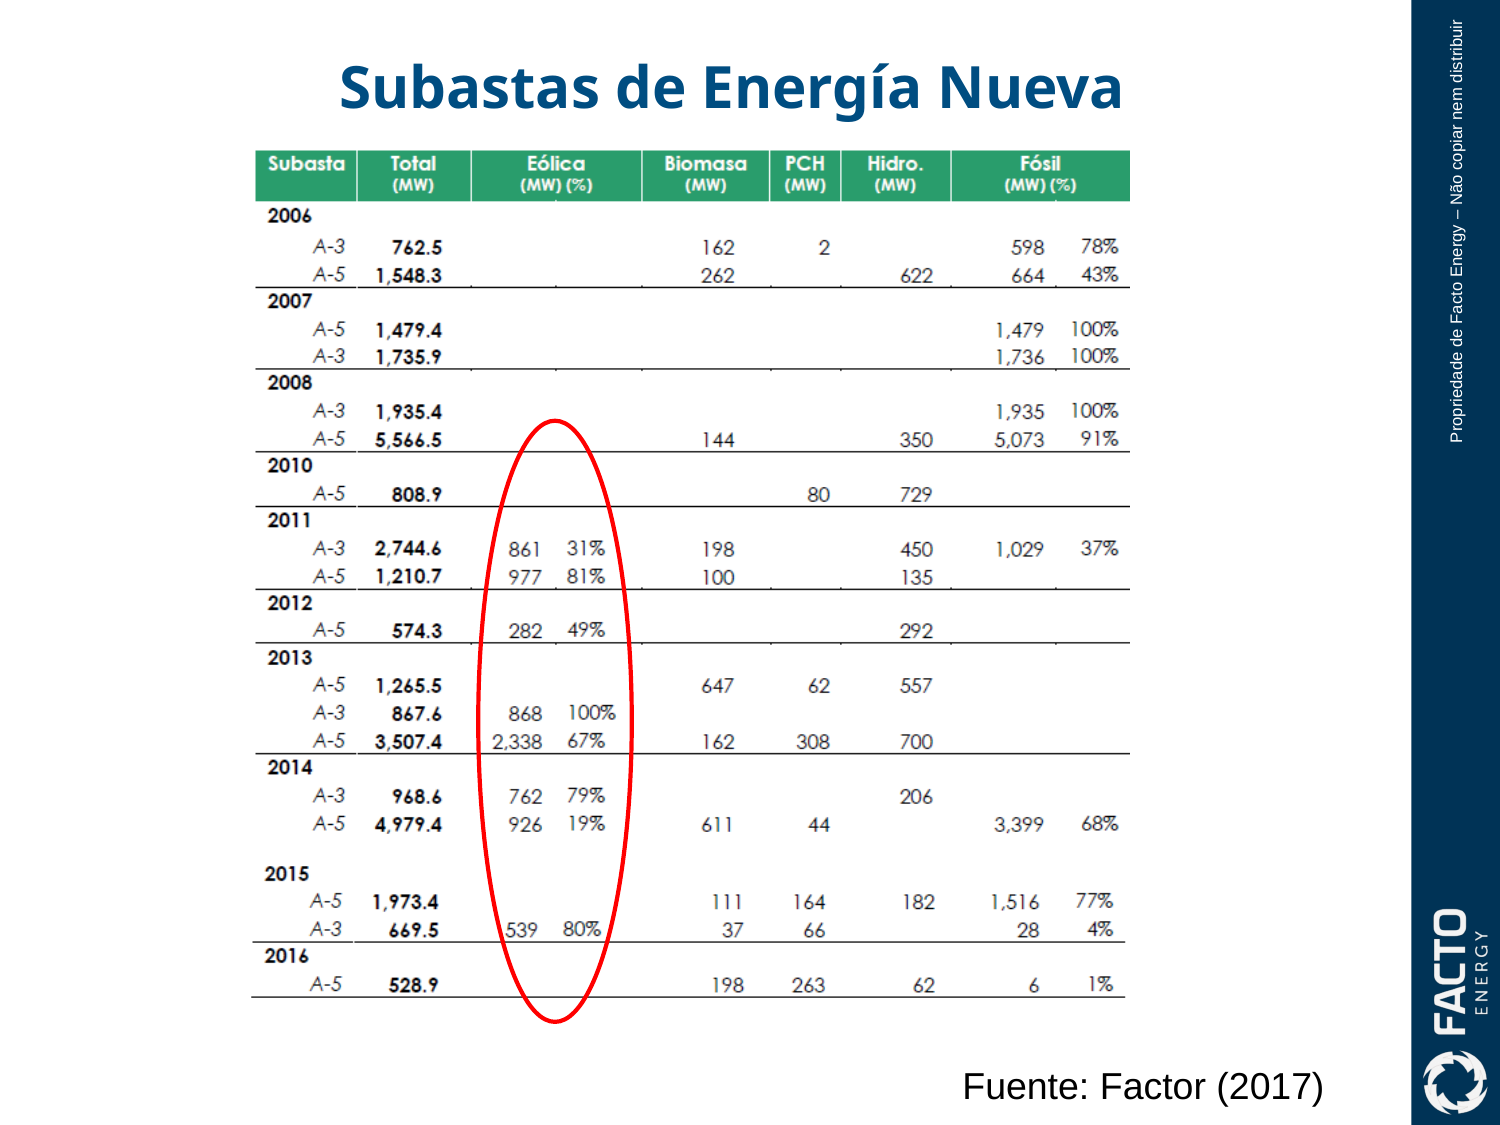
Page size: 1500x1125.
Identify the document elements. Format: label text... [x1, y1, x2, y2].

text_box Subastas de Energía Nueva [66, 42, 1399, 128]
picture [249, 865, 1130, 1001]
text_box [530, 1009, 580, 1024]
text_box [482, 842, 628, 863]
picture [1349, 906, 1500, 1118]
picture [253, 148, 1131, 835]
text_box [1411, 0, 1500, 974]
text_box Propriedade de Facto Energy – Não copiar nem distribuir [1437, 4, 1473, 458]
text_box [1411, 1055, 1500, 1125]
text_box Fuente: Factor (2017) [947, 1054, 1421, 1115]
